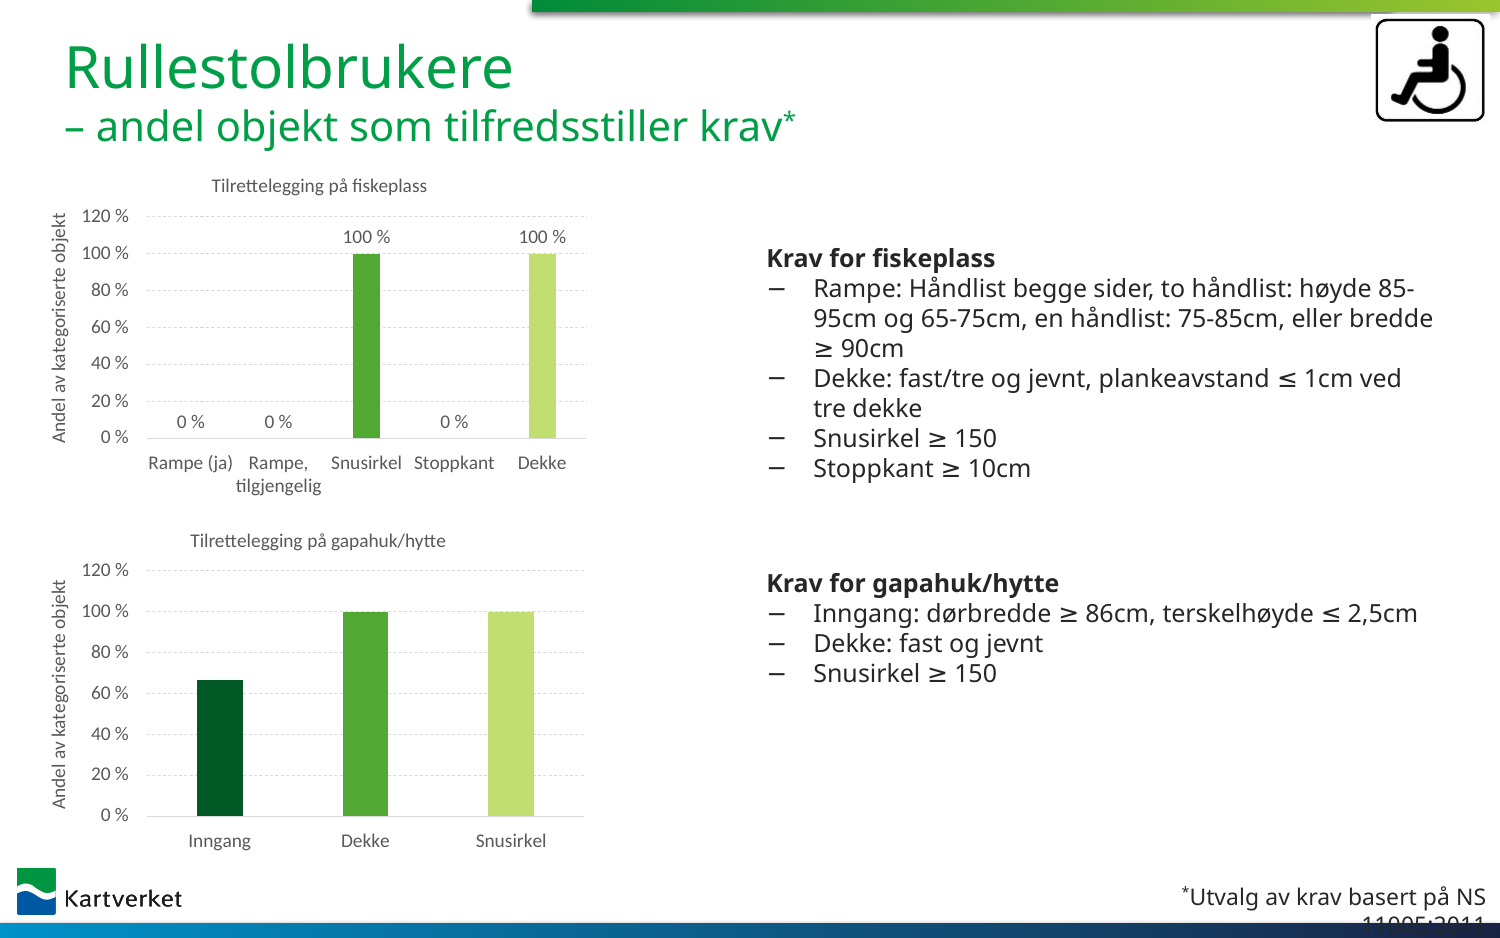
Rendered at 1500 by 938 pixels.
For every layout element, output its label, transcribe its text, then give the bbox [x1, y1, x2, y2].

text_box Krav for fiskeplass Rampe: Håndlist begge sider, to håndlist: høyde 85-95cm og 65-75cm, en håndlist: 75-85cm, eller bredde ≥ 90cm Dekke: fast/tre og jevnt, plankeavstand ≤ 1cm ved tre dekke Snusirkel ≥ 150 Stoppkant ≥ 10cm [751, 235, 1452, 490]
picture [41, 166, 598, 505]
text_box *Utvalg av krav basert på NS 11005:2011 [1068, 873, 1500, 938]
text_box Rullestolbrukere – andel objekt som tilfredsstiller krav* [49, 29, 1431, 158]
picture [1371, 13, 1491, 127]
picture [41, 520, 596, 859]
text_box Krav for gapahuk/hytte Inngang: dørbredde ≥ 86cm, terskelhøyde ≤ 2,5cm Dekke: fast og jevnt Snusirkel ≥ 150 [751, 560, 1452, 695]
